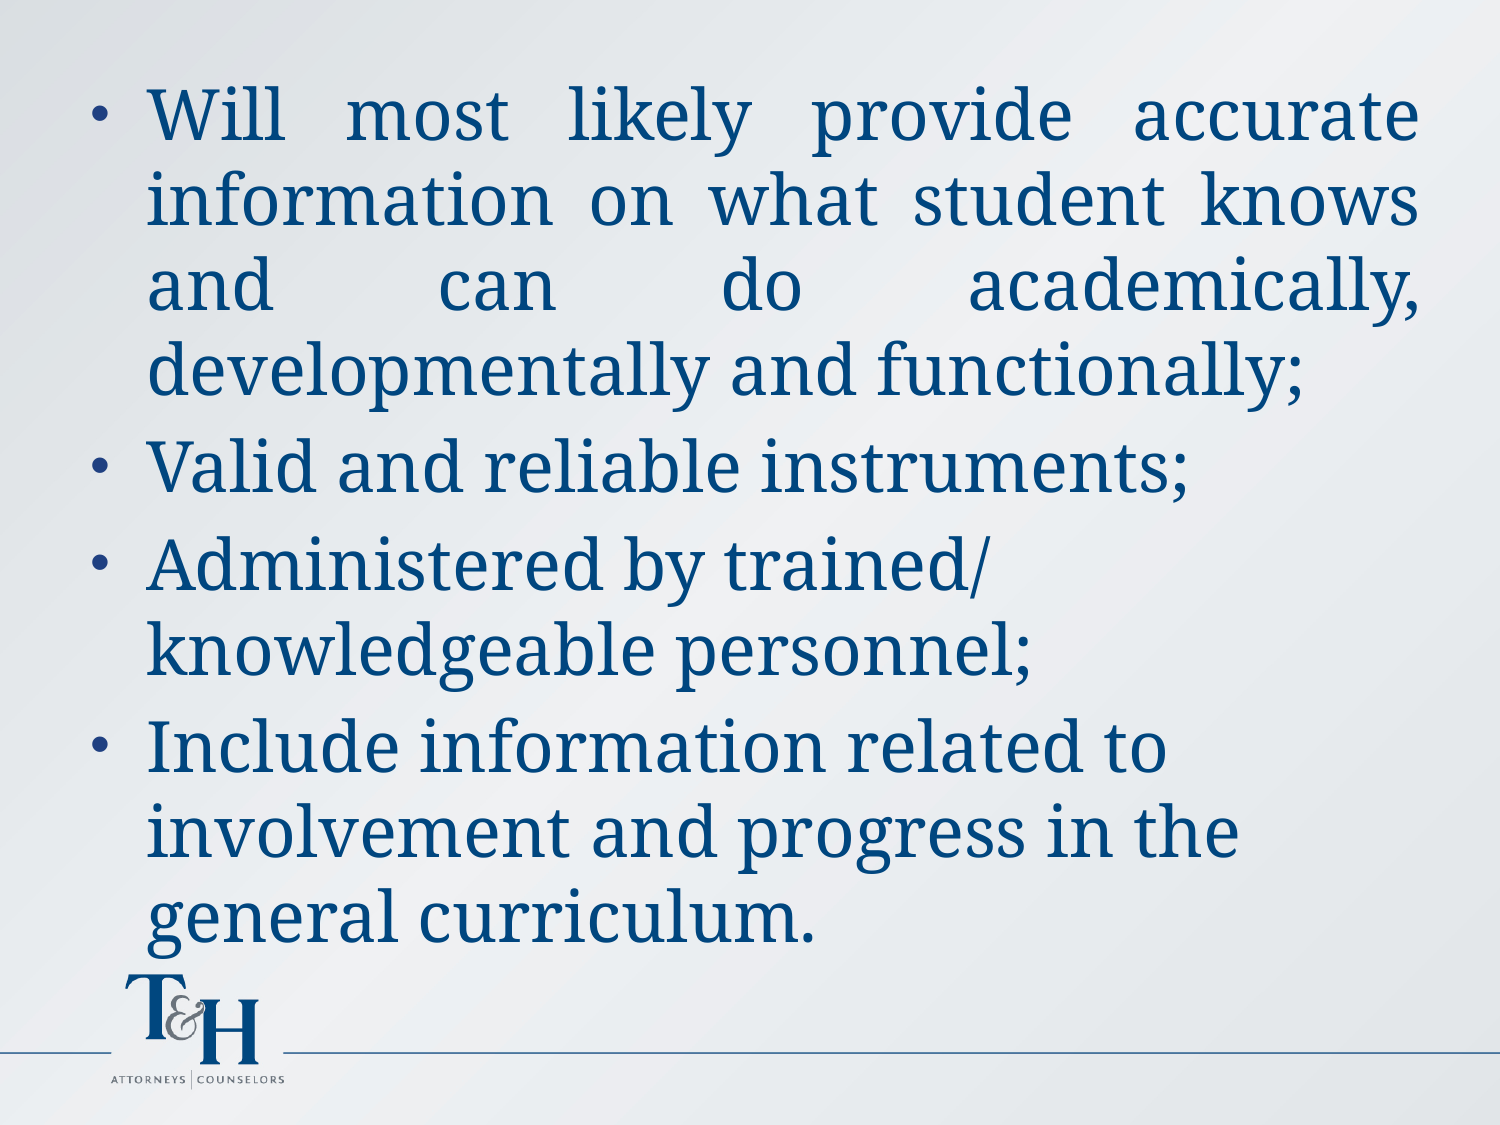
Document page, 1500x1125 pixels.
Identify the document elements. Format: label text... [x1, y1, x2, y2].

picture [0, 0, 1500, 1125]
list Will most likely provide accurate information on what student knows and can do academically, developmentally and functionally; Valid and reliable instruments; Administered by trained/ knowledgeable personnel; Include information related to involvement and progress in the general curriculum. [74, 62, 1438, 963]
